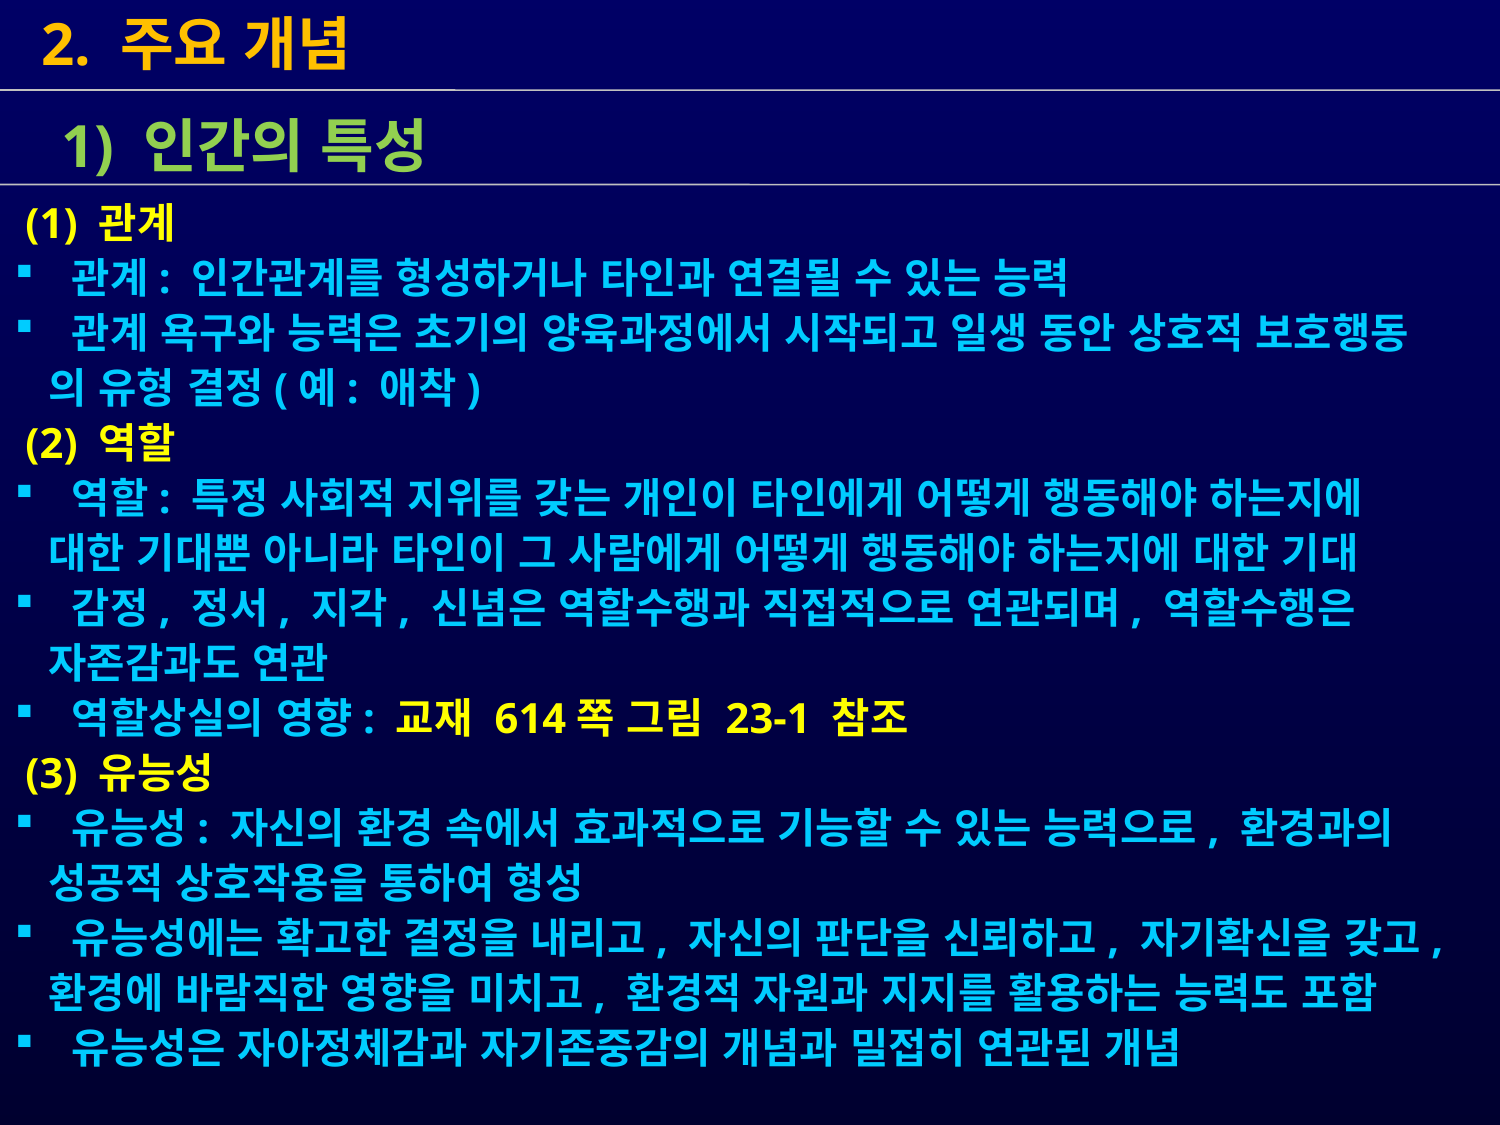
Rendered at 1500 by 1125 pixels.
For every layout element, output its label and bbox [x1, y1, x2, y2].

text_box [0, 0, 1500, 1082]
